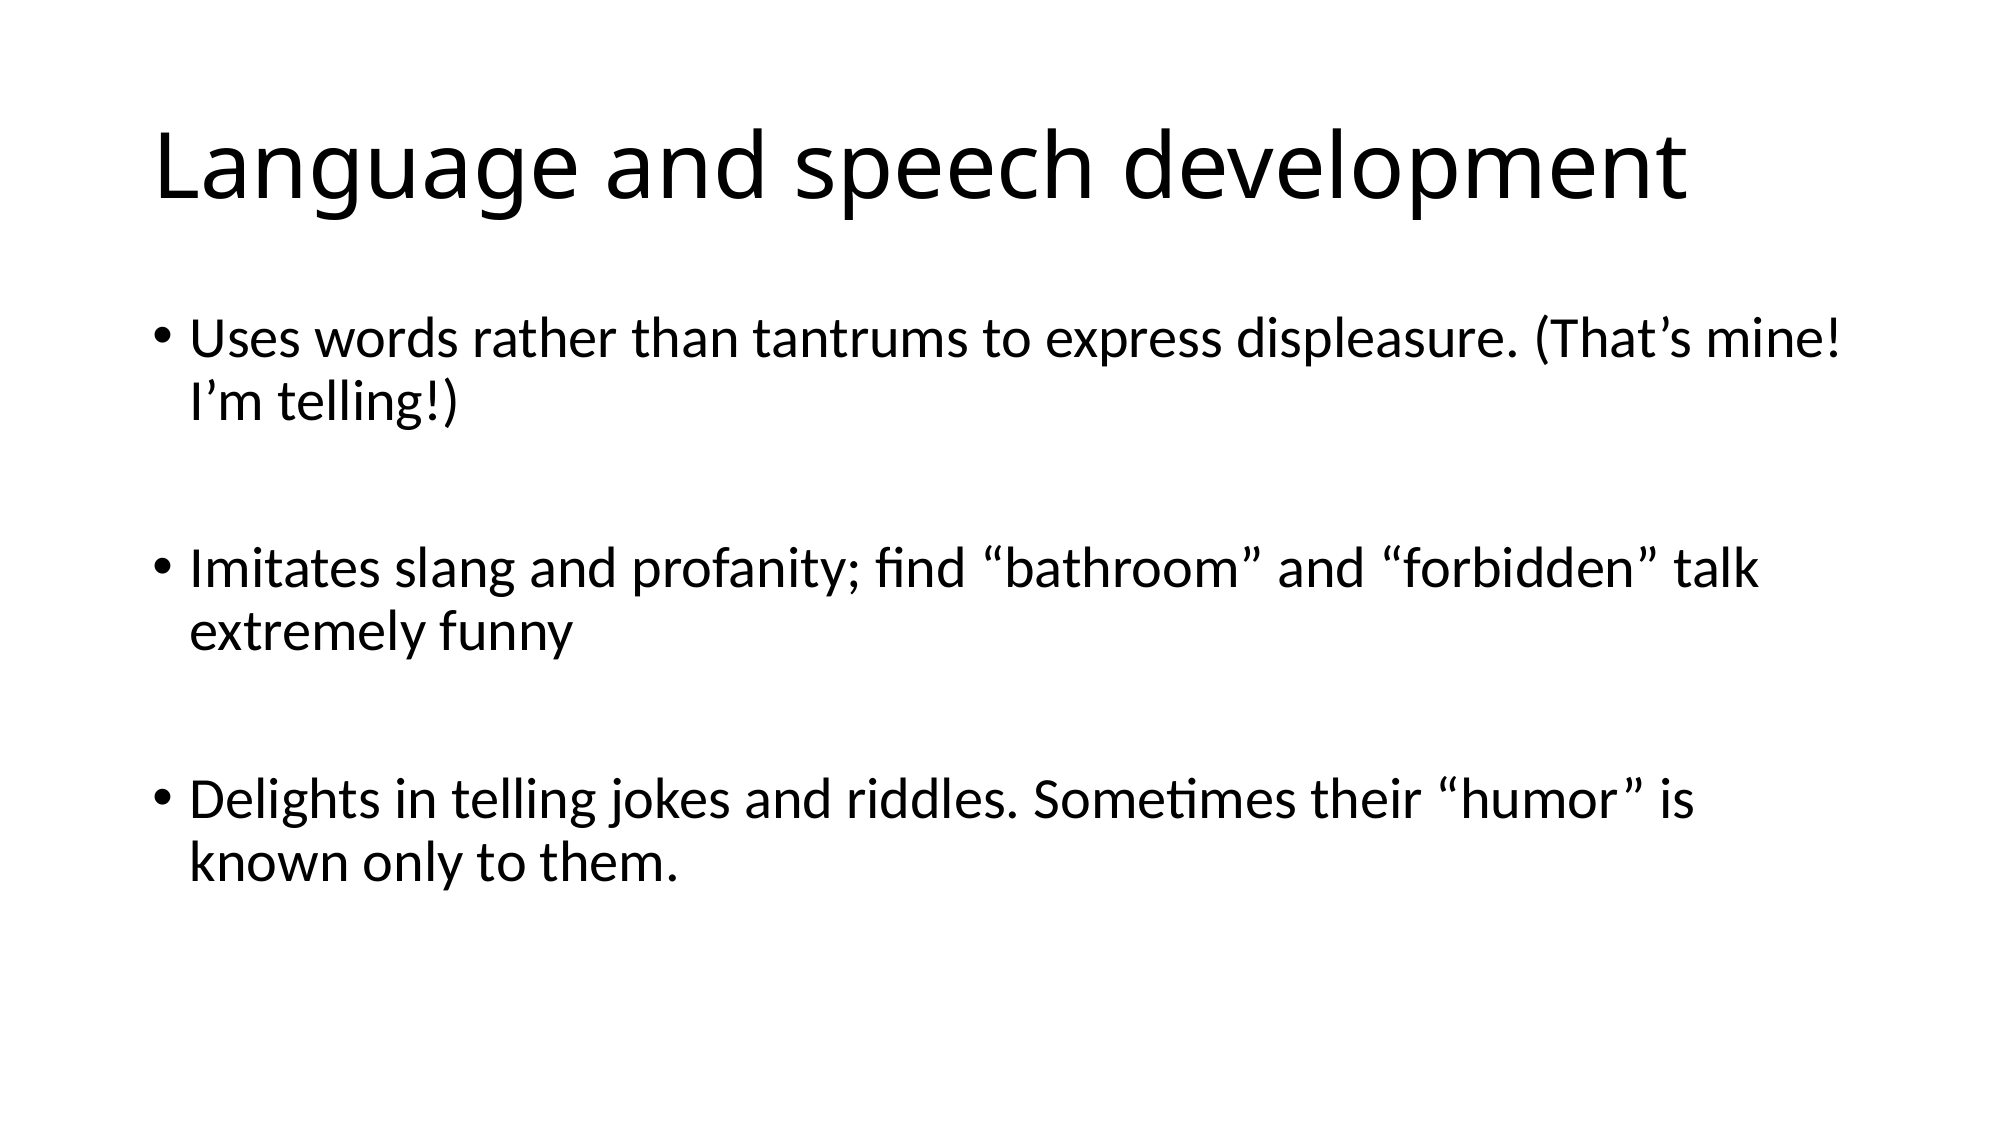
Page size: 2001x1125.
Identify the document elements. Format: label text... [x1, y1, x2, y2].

title Language and speech development [137, 59, 1863, 278]
list Uses words rather than tantrums to express displeasure. (That’s mine! I’m telling!) Imitates slang and profanity; find “bathroom” and “forbidden” talk extremely funny Delights in telling jokes and riddles. Sometimes their “humor” is known only to them. [137, 299, 1863, 1014]
